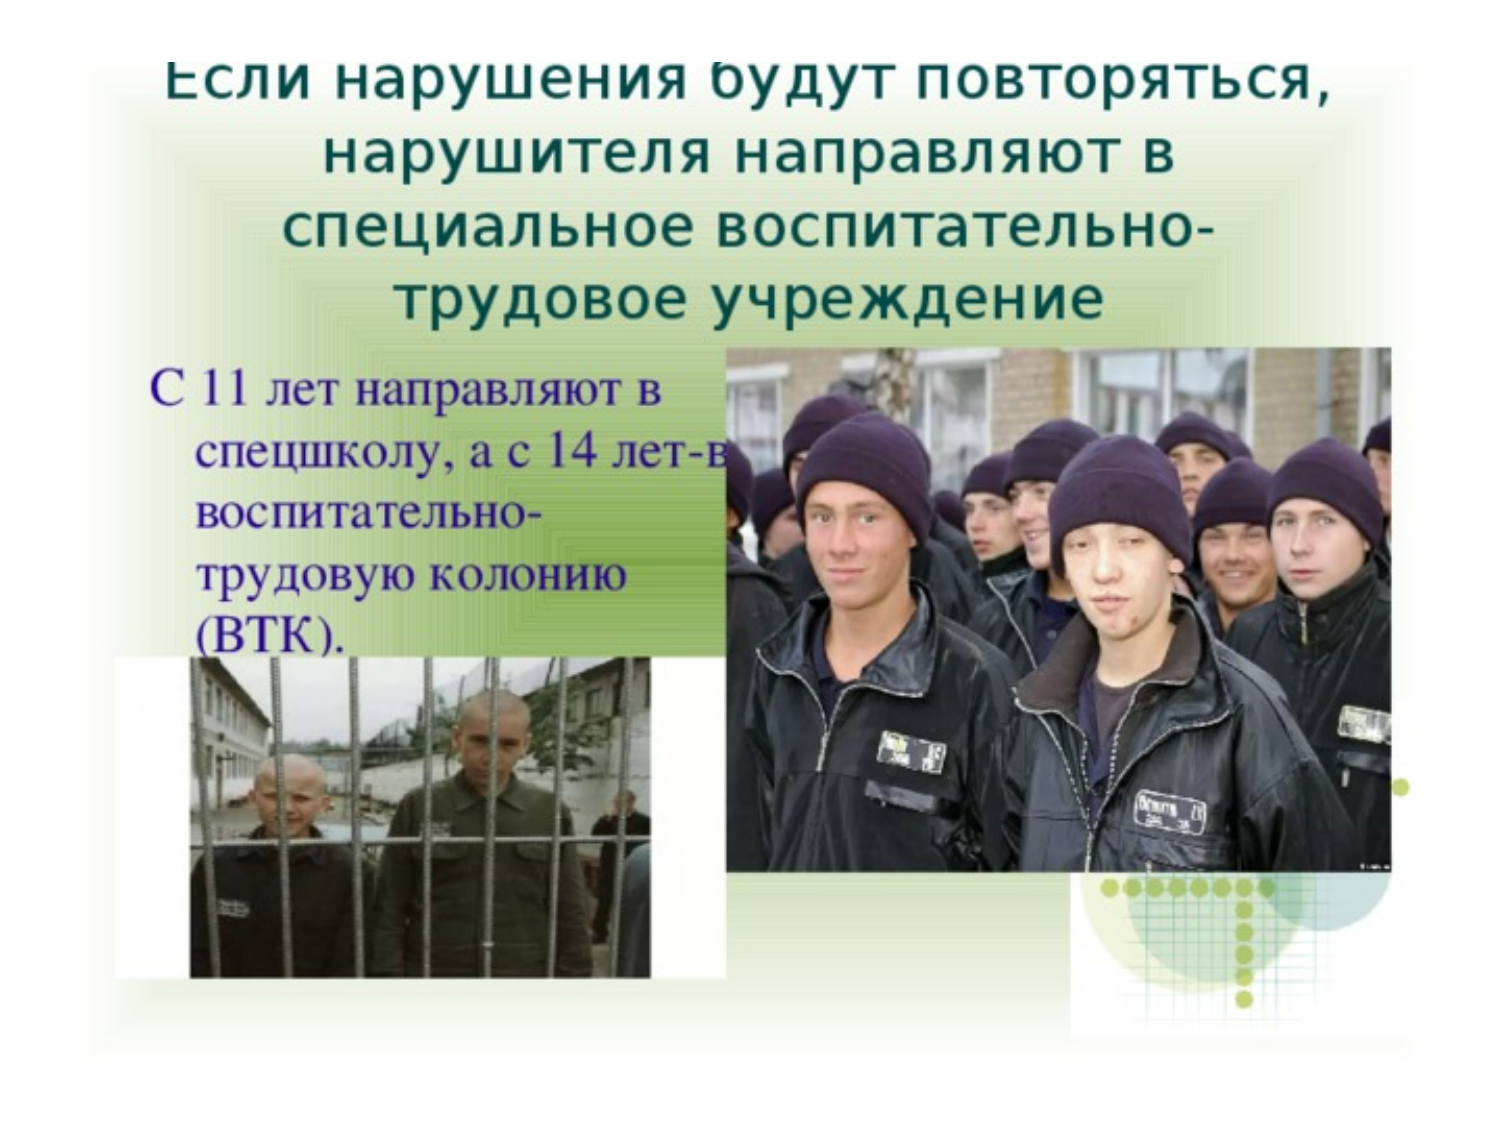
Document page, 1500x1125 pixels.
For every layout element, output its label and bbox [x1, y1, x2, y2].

picture [83, 62, 1417, 1063]
